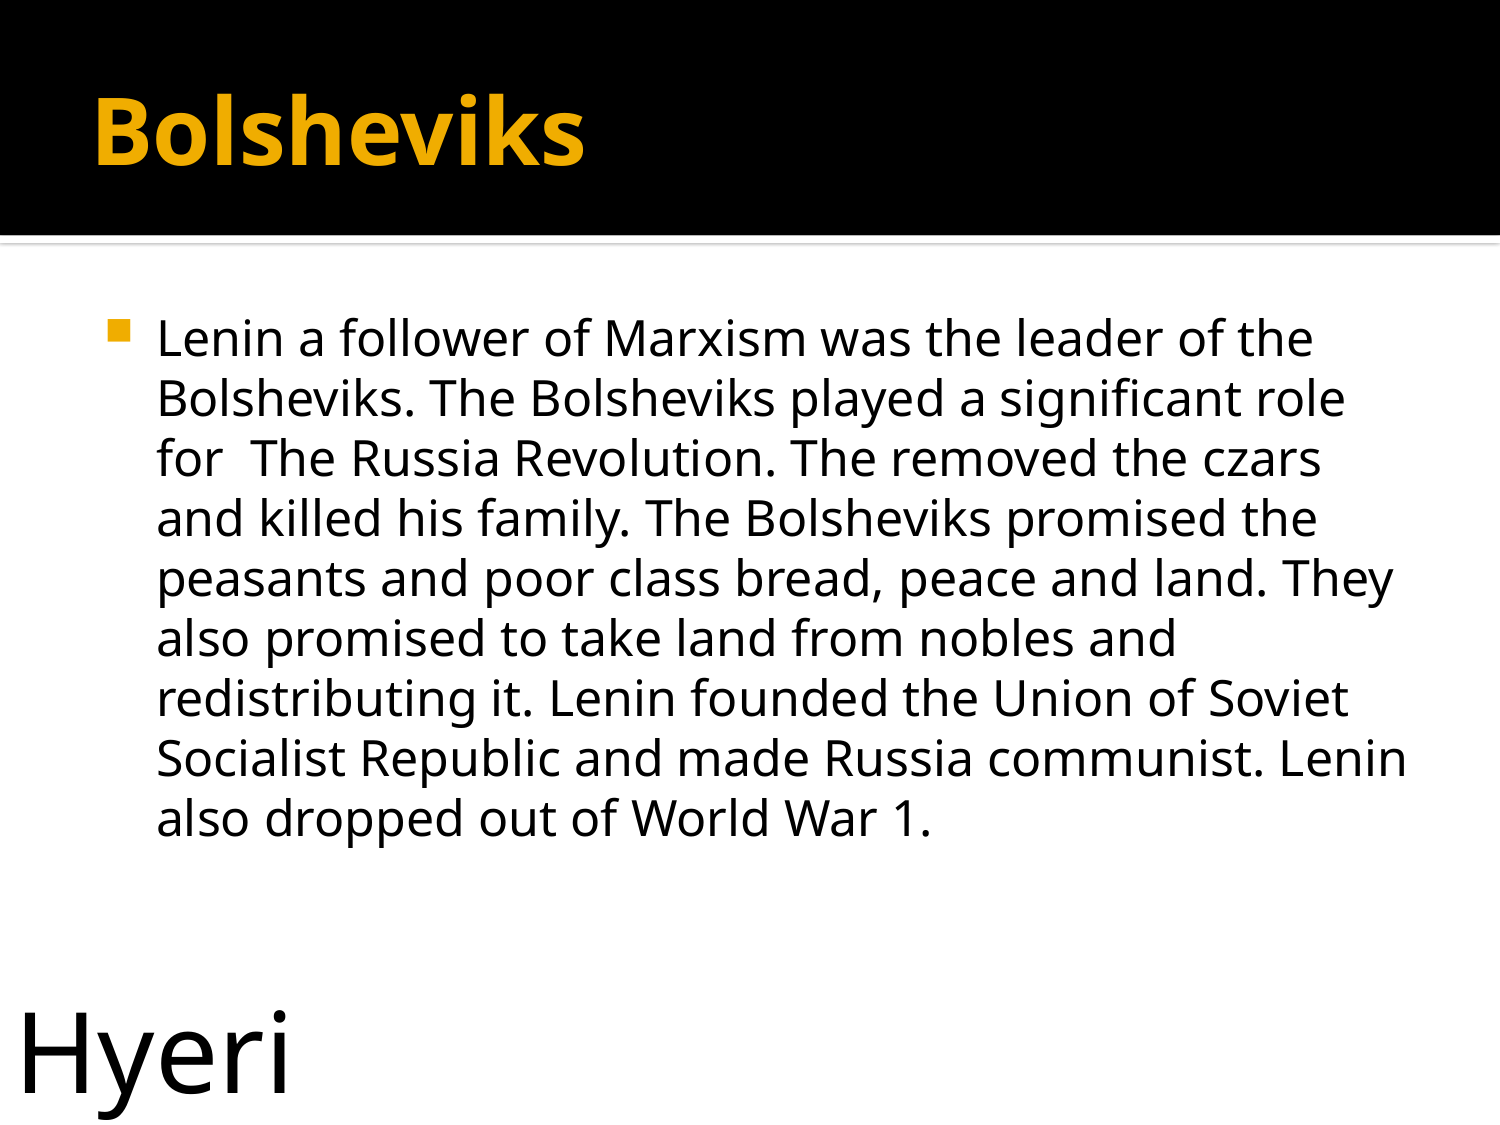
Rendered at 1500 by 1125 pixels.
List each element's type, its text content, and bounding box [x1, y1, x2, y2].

text_box Hyeri [0, 973, 328, 1124]
title Bolsheviks [75, 25, 1425, 231]
list Lenin a follower of Marxism was the leader of the Bolsheviks. The Bolsheviks played a significant role for The Russia Revolution. The removed the czars and killed his family. The Bolsheviks promised the peasants and poor class bread, peace and land. They also promised to take land from nobles and redistributing it. Lenin founded the Union of Soviet Socialist Republic and made Russia communist. Lenin also dropped out of World War 1. [75, 291, 1425, 1050]
